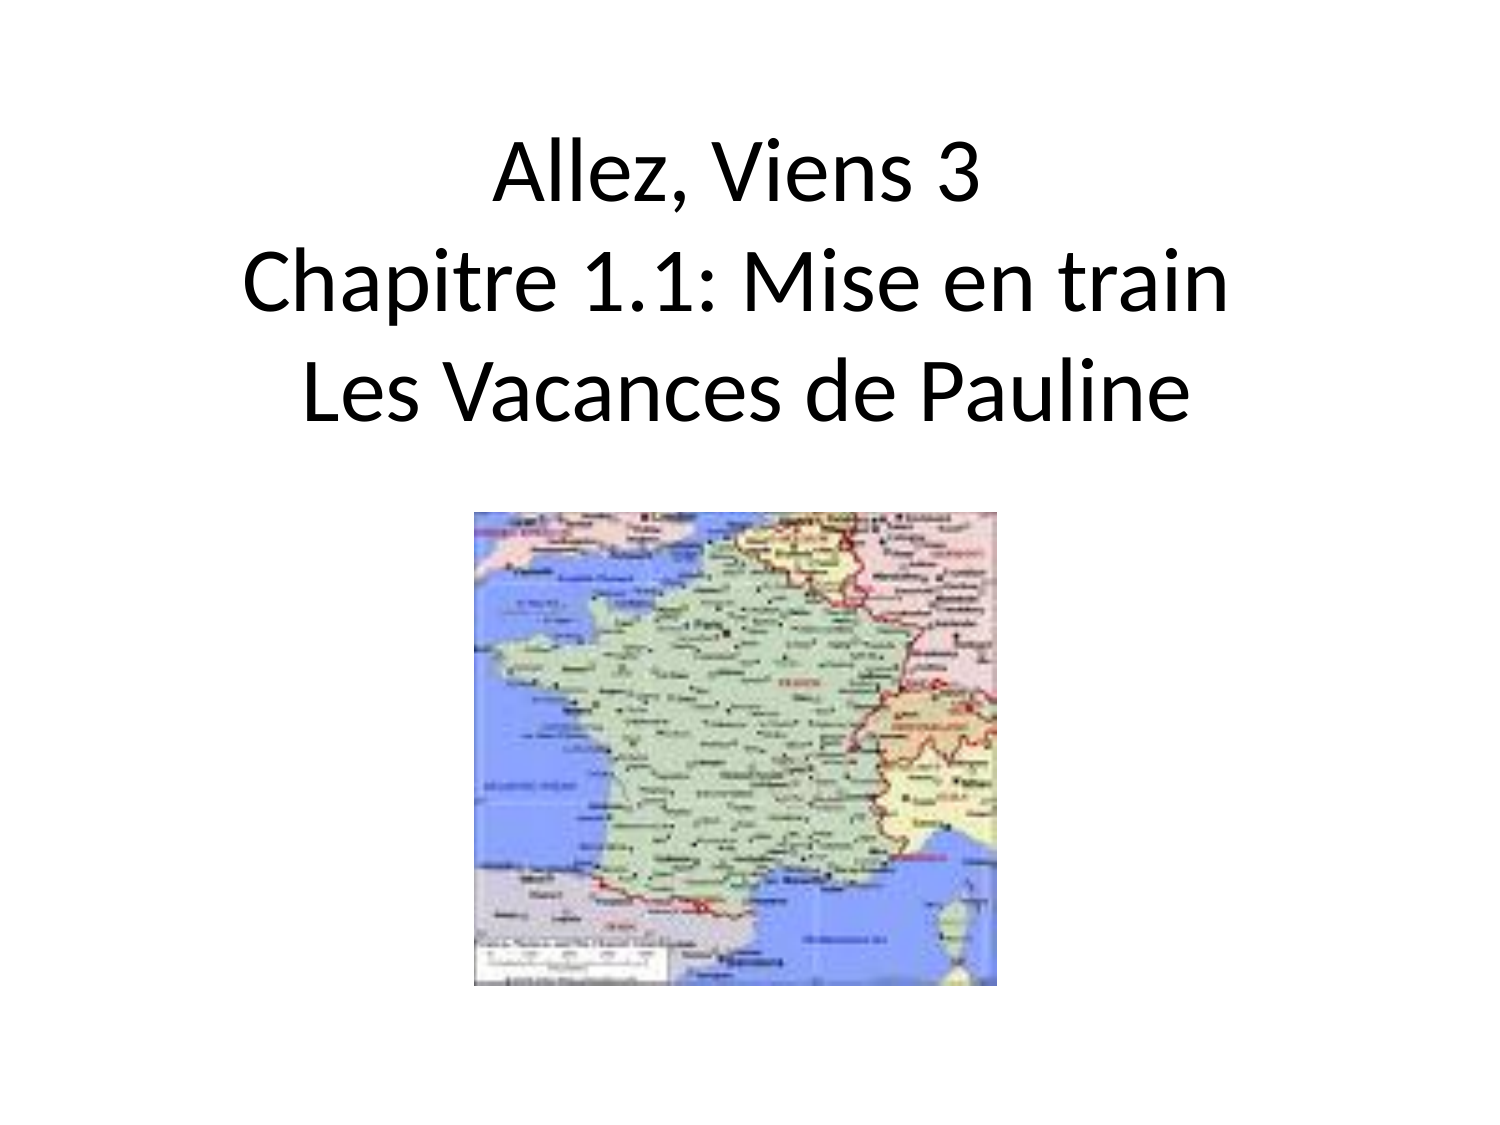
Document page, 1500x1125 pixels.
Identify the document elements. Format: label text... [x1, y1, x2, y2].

title Allez, Viens 3 Chapitre 1.1: Mise en train Les Vacances de Pauline [112, 99, 1363, 450]
picture [474, 512, 998, 987]
